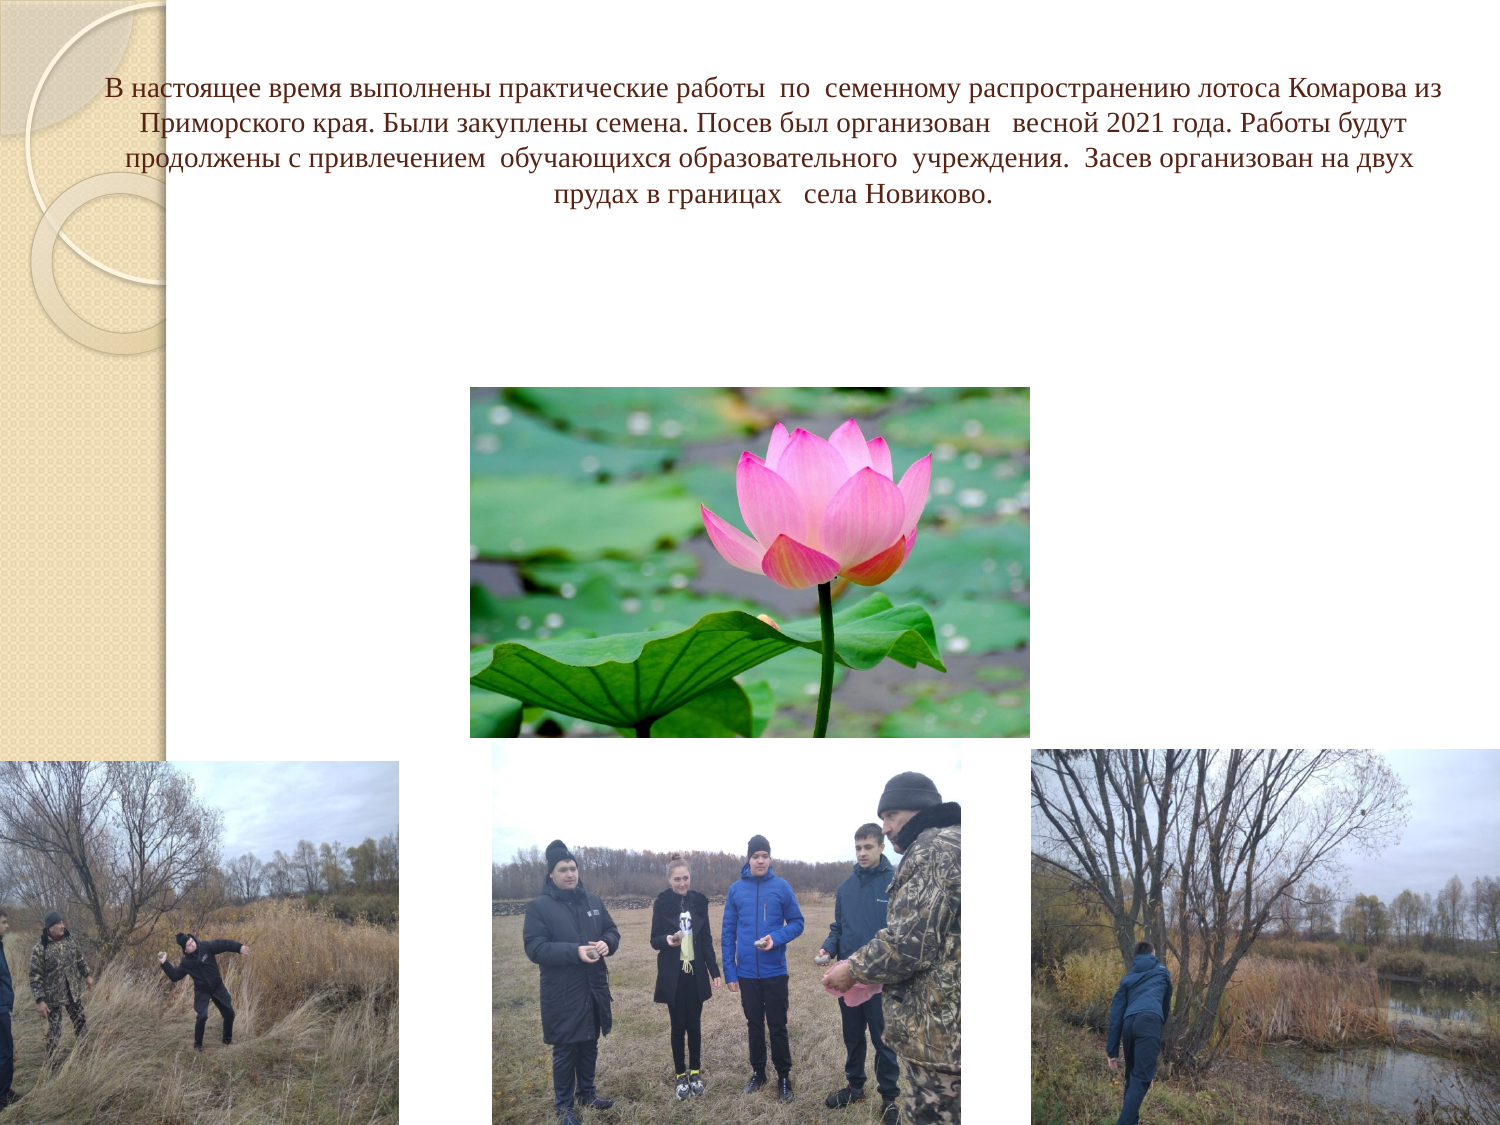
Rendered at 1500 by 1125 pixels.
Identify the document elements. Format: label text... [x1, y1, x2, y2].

title В настоящее время выполнены практические работы по семенному распространению лотоса Комарова из Приморского края. Были закуплены семена. Посев был организован весной 2021 года. Работы будут продолжены с привлечением обучающихся образовательного учреждения. Засев организован на двух прудах в границах села Новиково. [82, 45, 1466, 233]
picture [469, 387, 1031, 1125]
picture [0, 761, 399, 1125]
picture [1031, 749, 1500, 1125]
